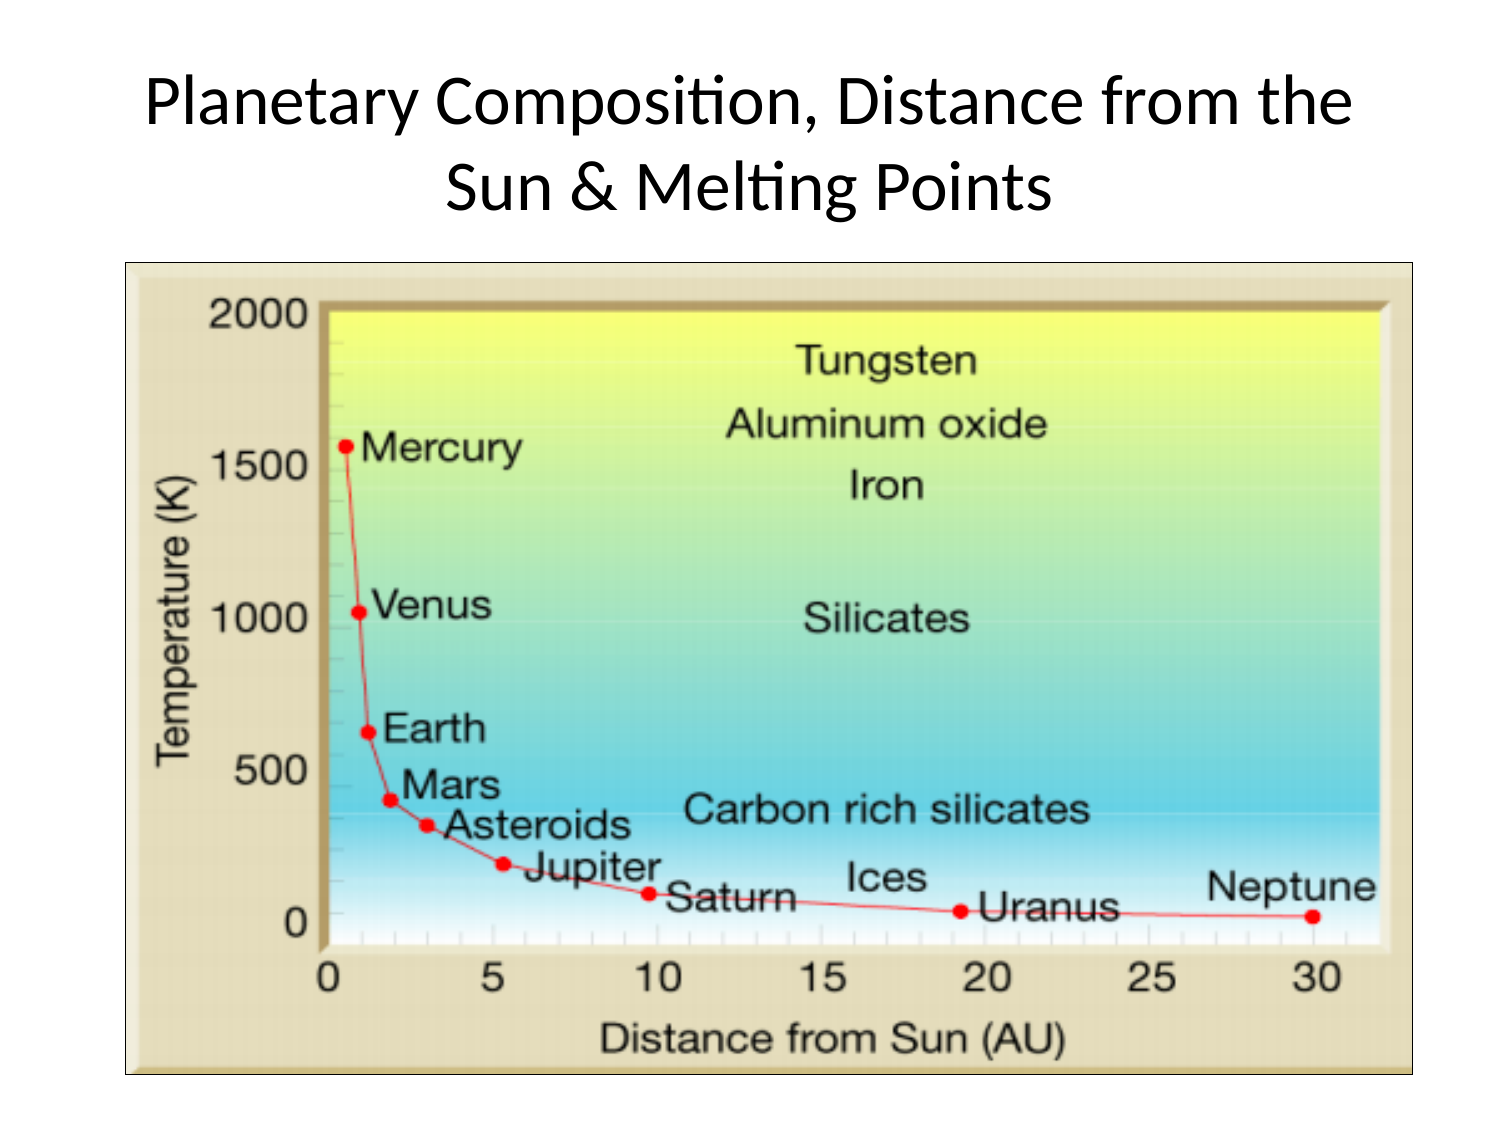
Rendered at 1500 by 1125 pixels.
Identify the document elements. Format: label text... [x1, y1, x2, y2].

title Planetary Composition, Distance from the Sun & Melting Points [75, 45, 1425, 233]
picture [124, 262, 1413, 1076]
